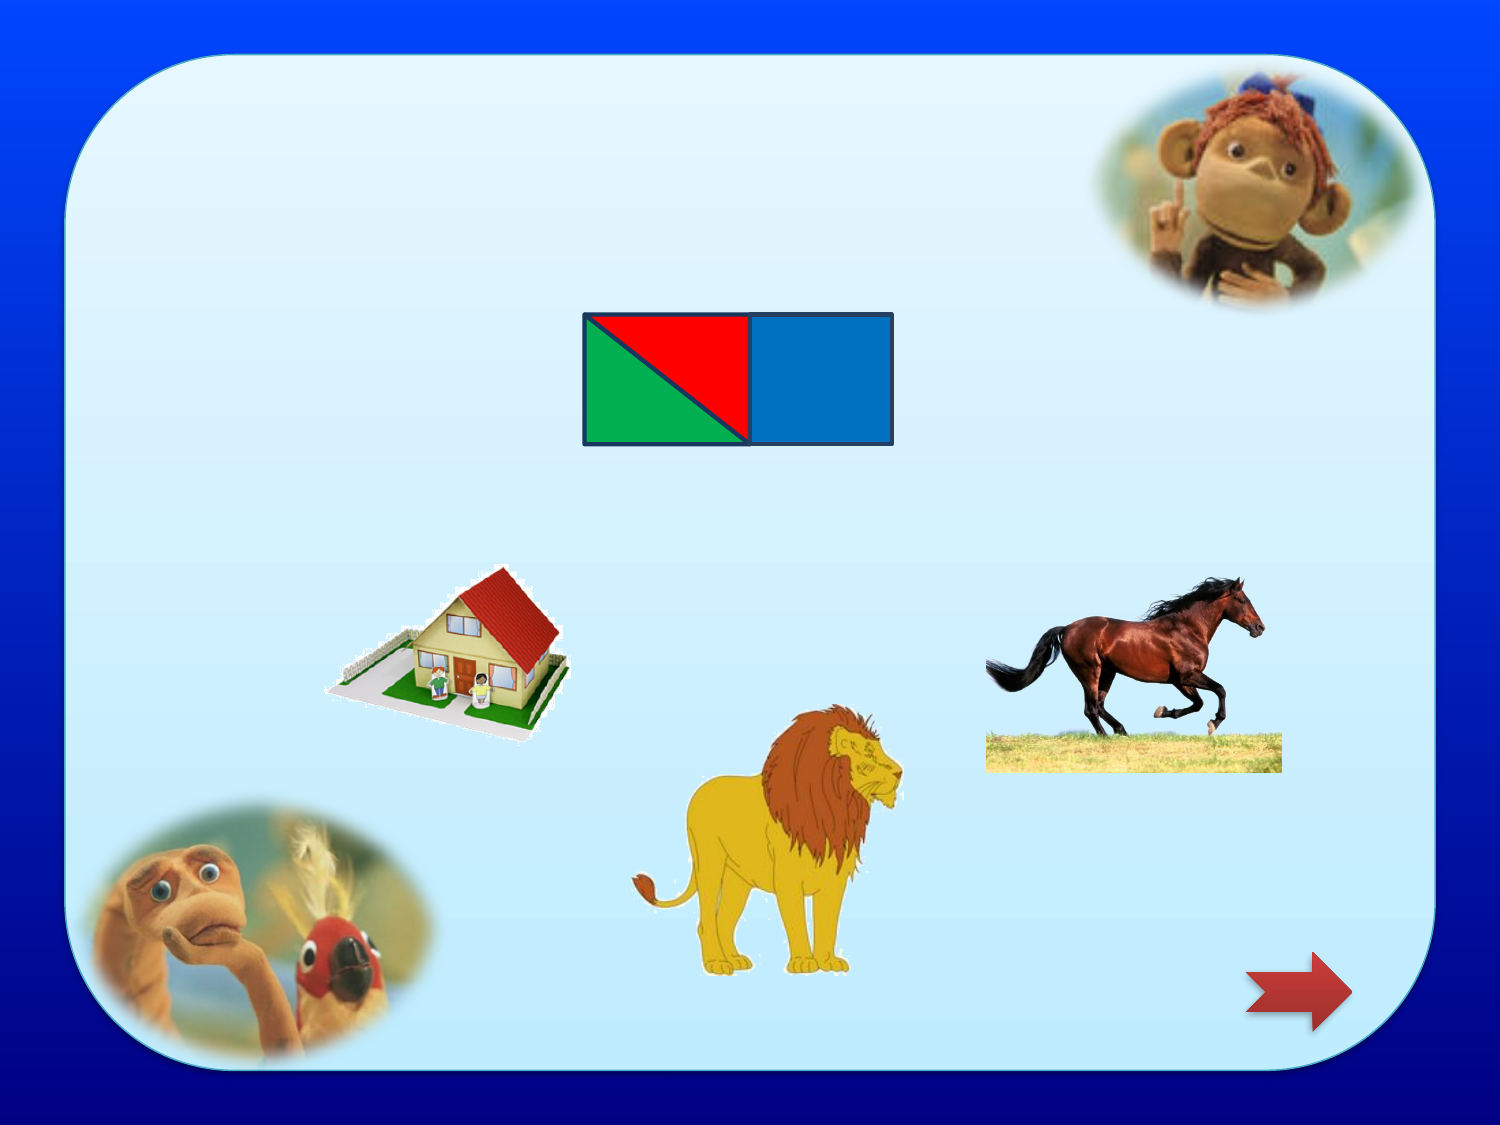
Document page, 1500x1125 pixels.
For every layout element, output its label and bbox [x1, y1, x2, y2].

text_box [584, 314, 751, 445]
picture [324, 526, 580, 782]
picture [985, 550, 1282, 773]
text_box [748, 312, 894, 446]
picture [631, 703, 904, 977]
picture [96, 816, 421, 1048]
picture [1112, 84, 1403, 291]
text_box [1246, 952, 1353, 1032]
